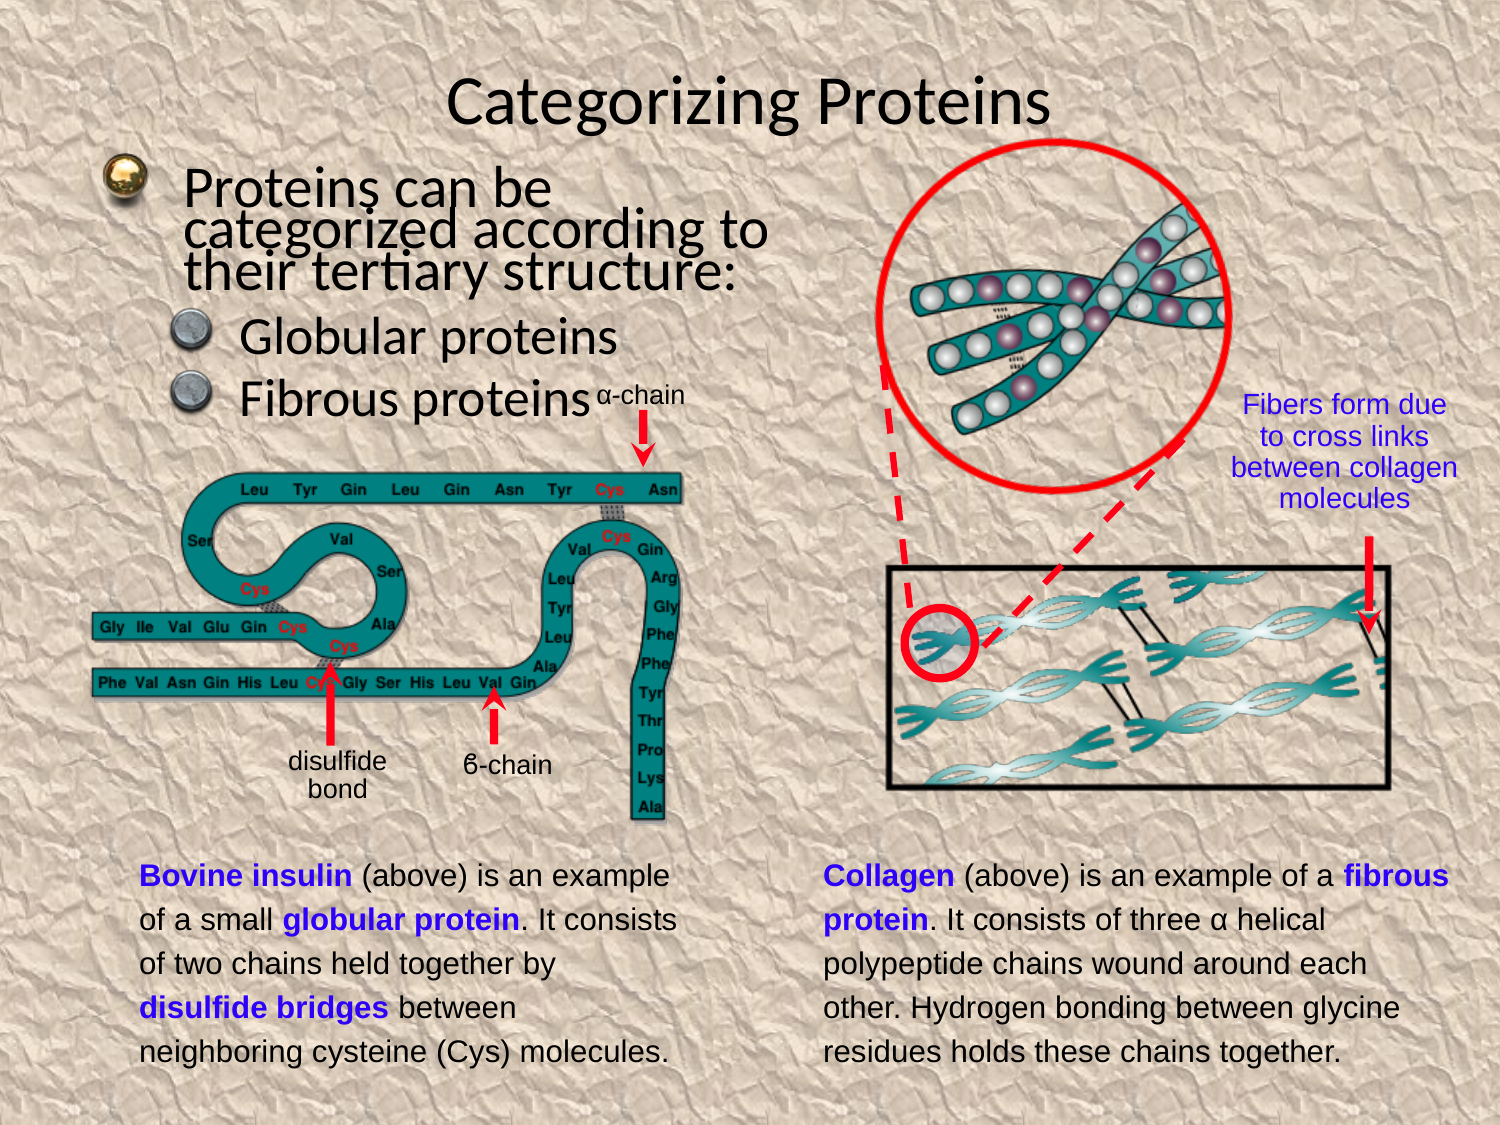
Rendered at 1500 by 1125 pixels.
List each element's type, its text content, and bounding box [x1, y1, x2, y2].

picture [102, 153, 149, 214]
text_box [78, 377, 702, 1074]
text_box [822, 113, 1460, 1074]
picture [166, 369, 217, 377]
picture [166, 307, 217, 359]
list Proteins can be categorized according to their tertiary structure: Globular proteins Fibrous proteins [20, 169, 796, 447]
title Categorizing Proteins [75, 45, 1425, 146]
